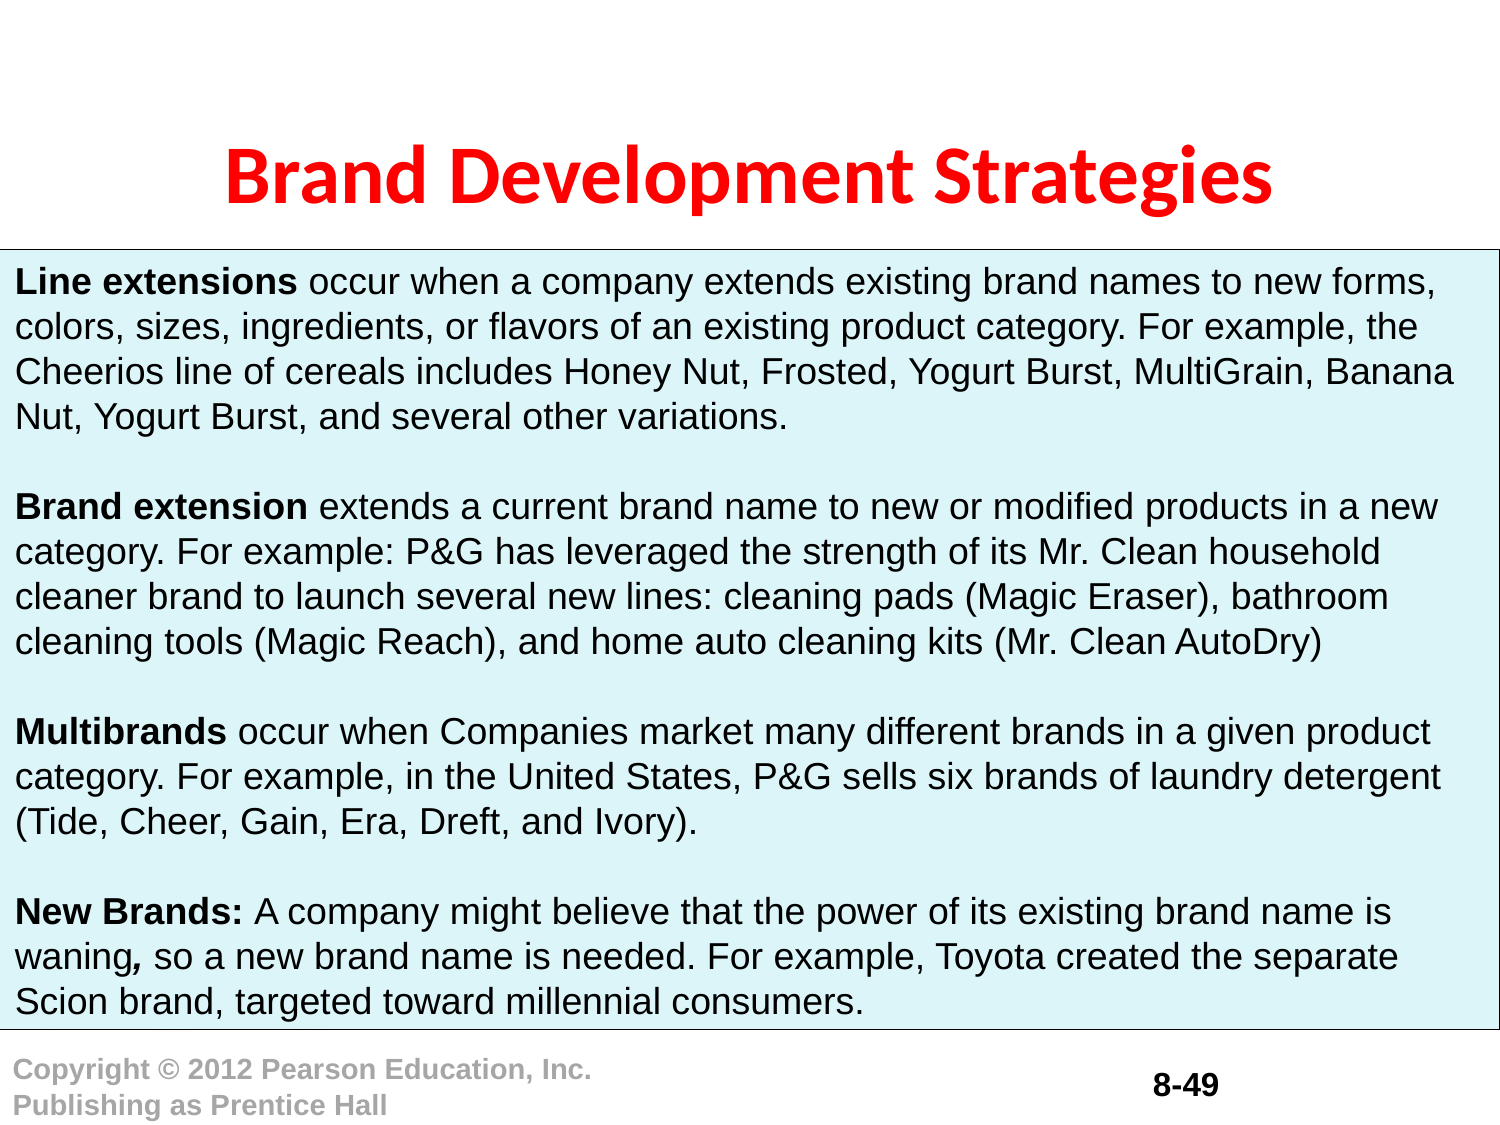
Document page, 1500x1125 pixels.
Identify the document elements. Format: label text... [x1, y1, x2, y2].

text_box Line extensions occur when a company extends existing brand names to new forms, colors, sizes, ingredients, or flavors of an existing product category. For example, the Cheerios line of cereals includes Honey Nut, Frosted, Yogurt Burst, MultiGrain, Banana Nut, Yogurt Burst, and several other variations. Brand extension extends a current brand name to new or modified products in a new category. For example: P&G has leveraged the strength of its Mr. Clean household cleaner brand to launch several new lines: cleaning pads (Magic Eraser), bathroom cleaning tools (Magic Reach), and home auto cleaning kits (Mr. Clean AutoDry) Multibrands occur when Companies market many different brands in a given product category. For example, in the United States, P&G sells six brands of laundry detergent (Tide, Cheer, Gain, Era, Dreft, and Ivory). New Brands: A company might believe that the power of its existing brand name is waning, so a new brand name is needed. For example, Toyota created the separate Scion brand, targeted toward millennial consumers. [0, 249, 1500, 1030]
picture [0, 1030, 361, 1038]
list Brand Development Strategies [162, 112, 1338, 176]
